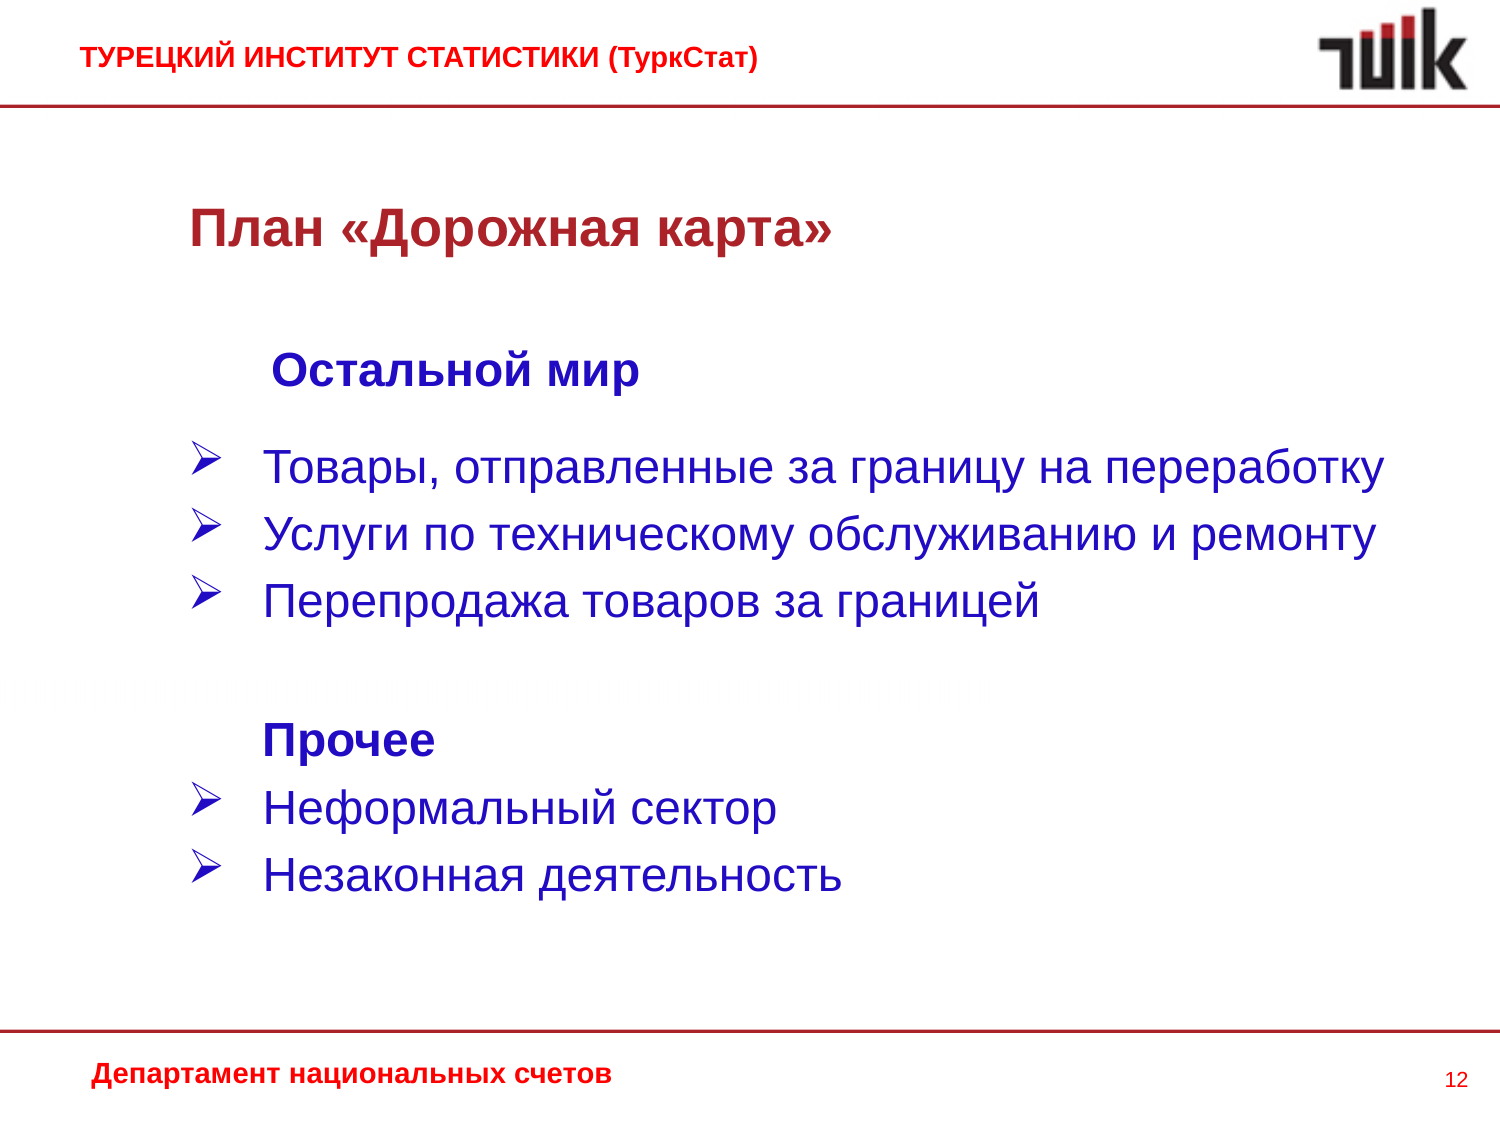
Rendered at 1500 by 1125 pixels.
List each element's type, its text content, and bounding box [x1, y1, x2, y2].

picture [1316, 0, 1477, 99]
text_box Департамент национальных счетов [76, 1046, 892, 1097]
text_box ТУРЕЦКИЙ ИНСТИТУТ СТАТИСТИКИ (ТуркСтат) [64, 30, 1270, 81]
slide_number 12 [1423, 1058, 1490, 1125]
text_box План «Дорожная карта» Остальной мир Товары, отправленные за границу на переработку Услуги по техническому обслуживанию и ремонту Перепродажа товаров за границей Прочее Неформальный сектор Незаконная деятельность [100, 184, 1424, 1000]
